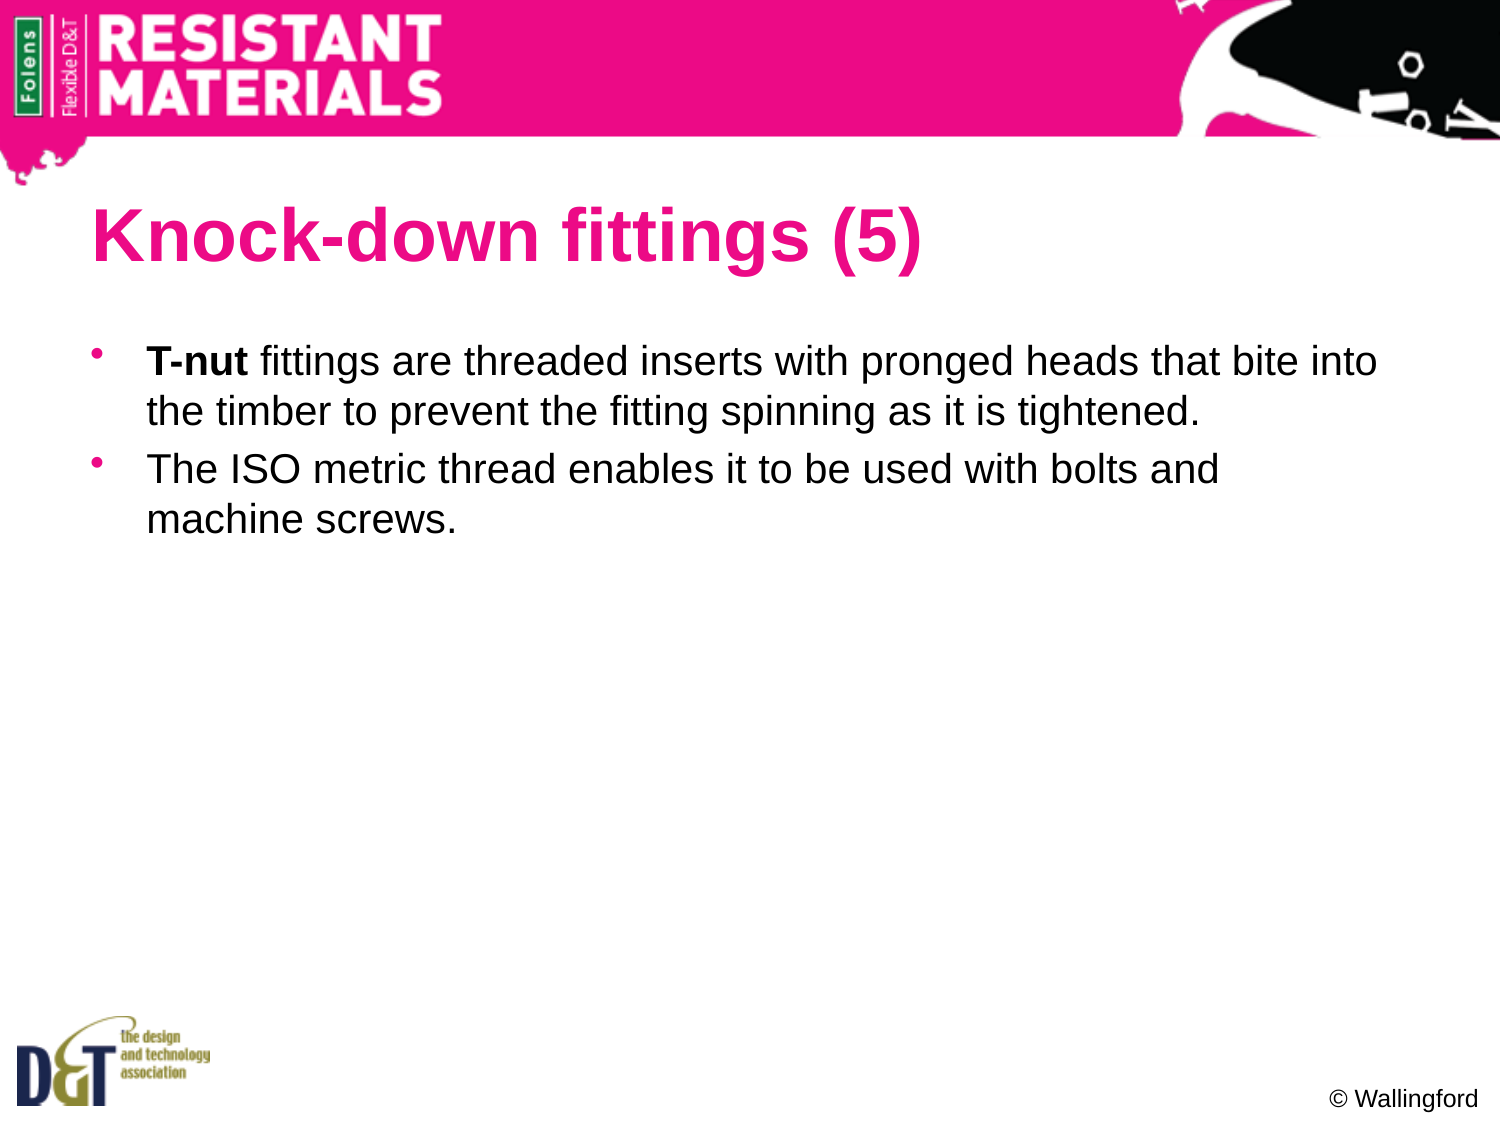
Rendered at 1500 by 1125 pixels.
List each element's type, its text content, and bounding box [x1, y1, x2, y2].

title Knock-down fittings (5) [76, 160, 1427, 301]
text_box © Wallingford [1257, 1074, 1495, 1125]
list T-nut fittings are threaded inserts with pronged heads that bite into the timber to prevent the fitting spinning as it is tightened. The ISO metric thread enables it to be used with bolts and machine screws. [75, 326, 1400, 1005]
picture [0, 0, 1500, 1125]
